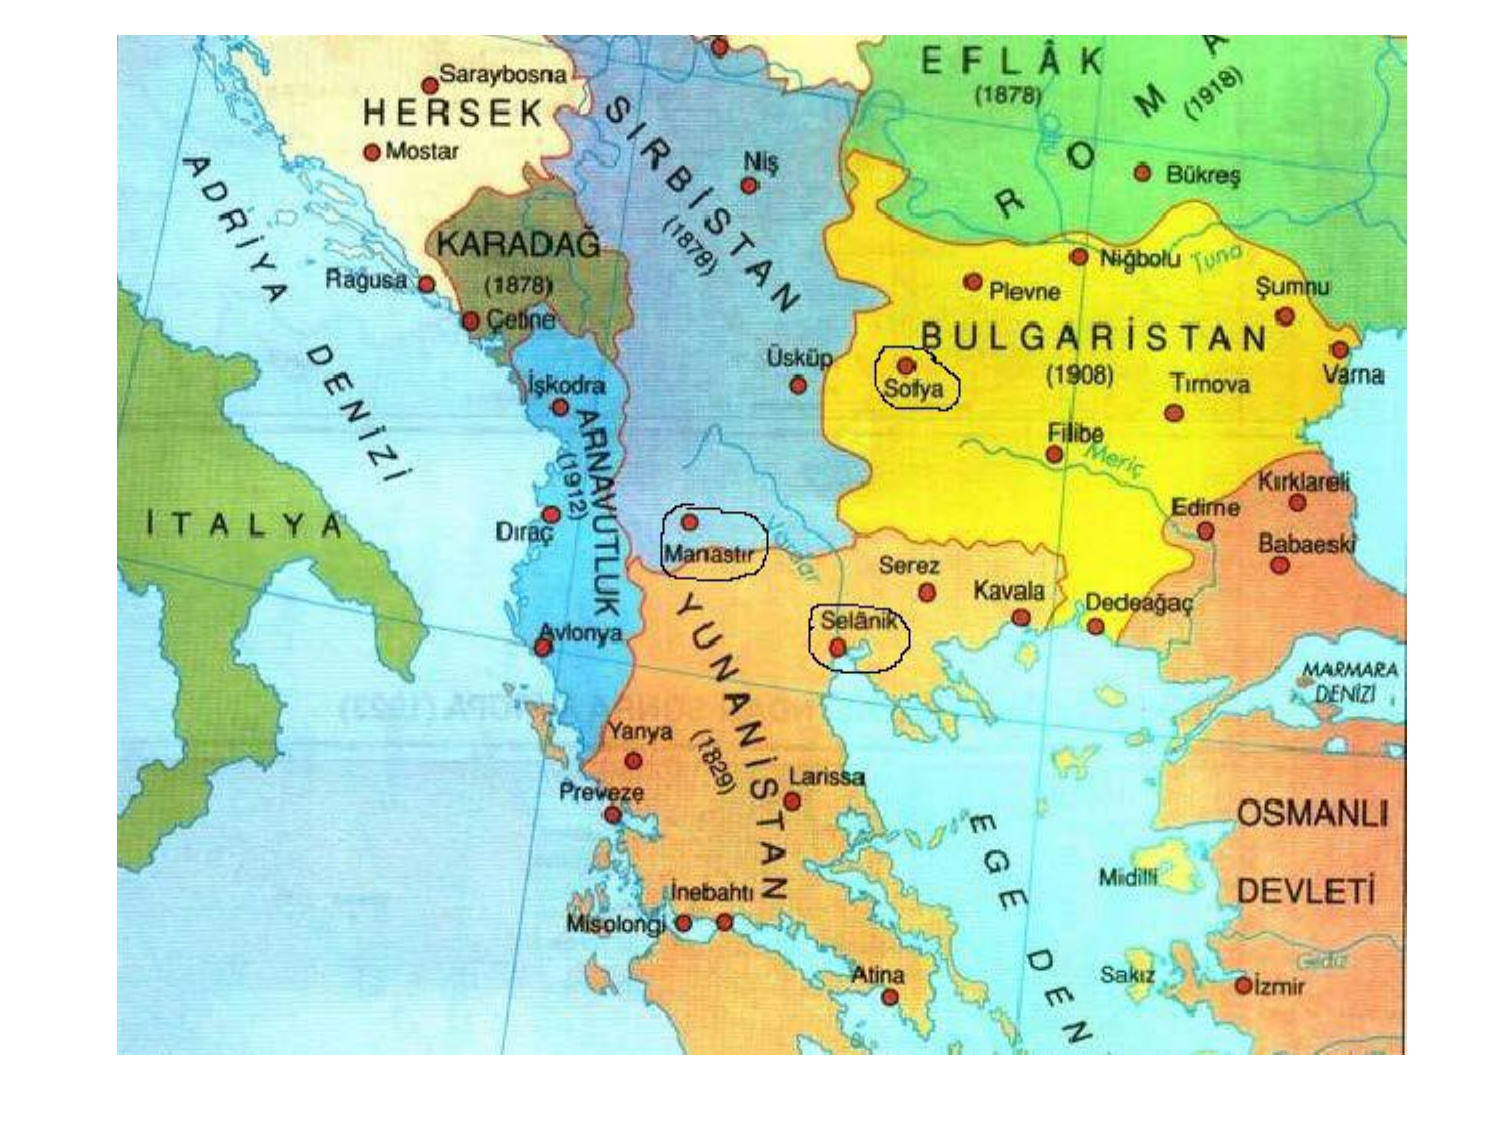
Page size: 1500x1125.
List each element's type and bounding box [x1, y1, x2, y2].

picture [116, 34, 1407, 1055]
